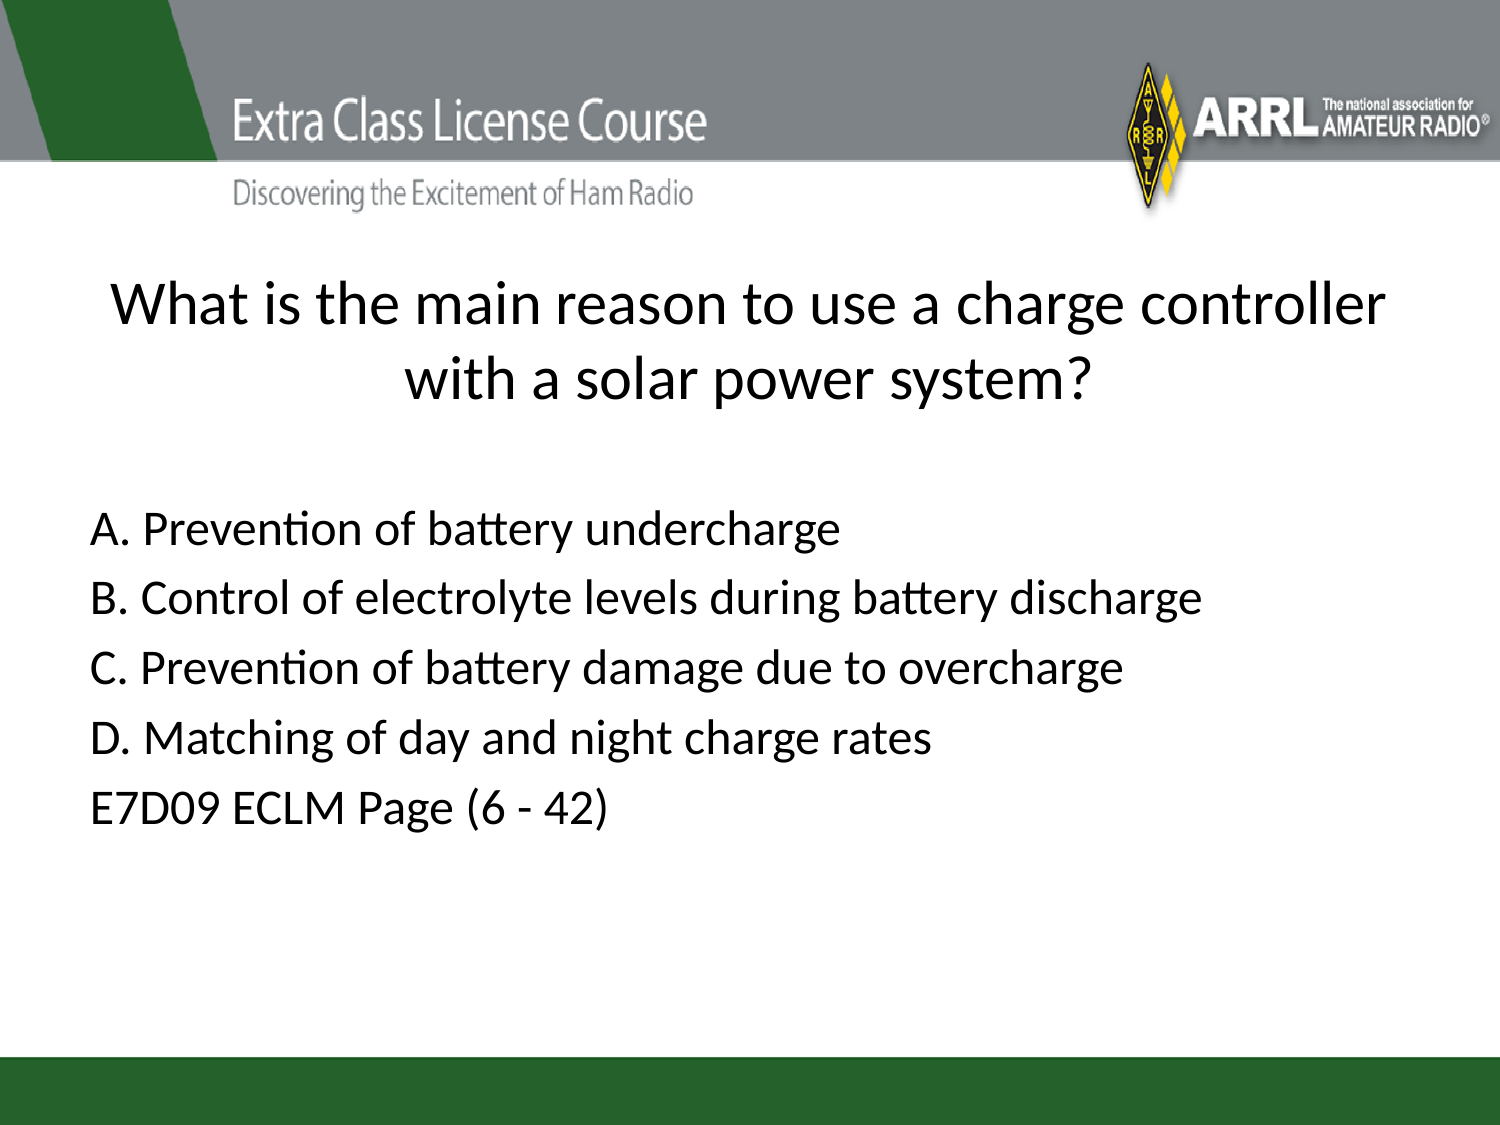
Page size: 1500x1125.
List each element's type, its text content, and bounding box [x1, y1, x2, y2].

picture [0, 0, 1500, 1125]
title What is the main reason to use a charge controller with a solar power system? [75, 254, 1425, 435]
list A. Prevention of battery undercharge B. Control of electrolyte levels during battery discharge C. Prevention of battery damage due to overcharge D. Matching of day and night charge rates E7D09 ECLM Page (6 - 42) [75, 487, 1425, 1005]
